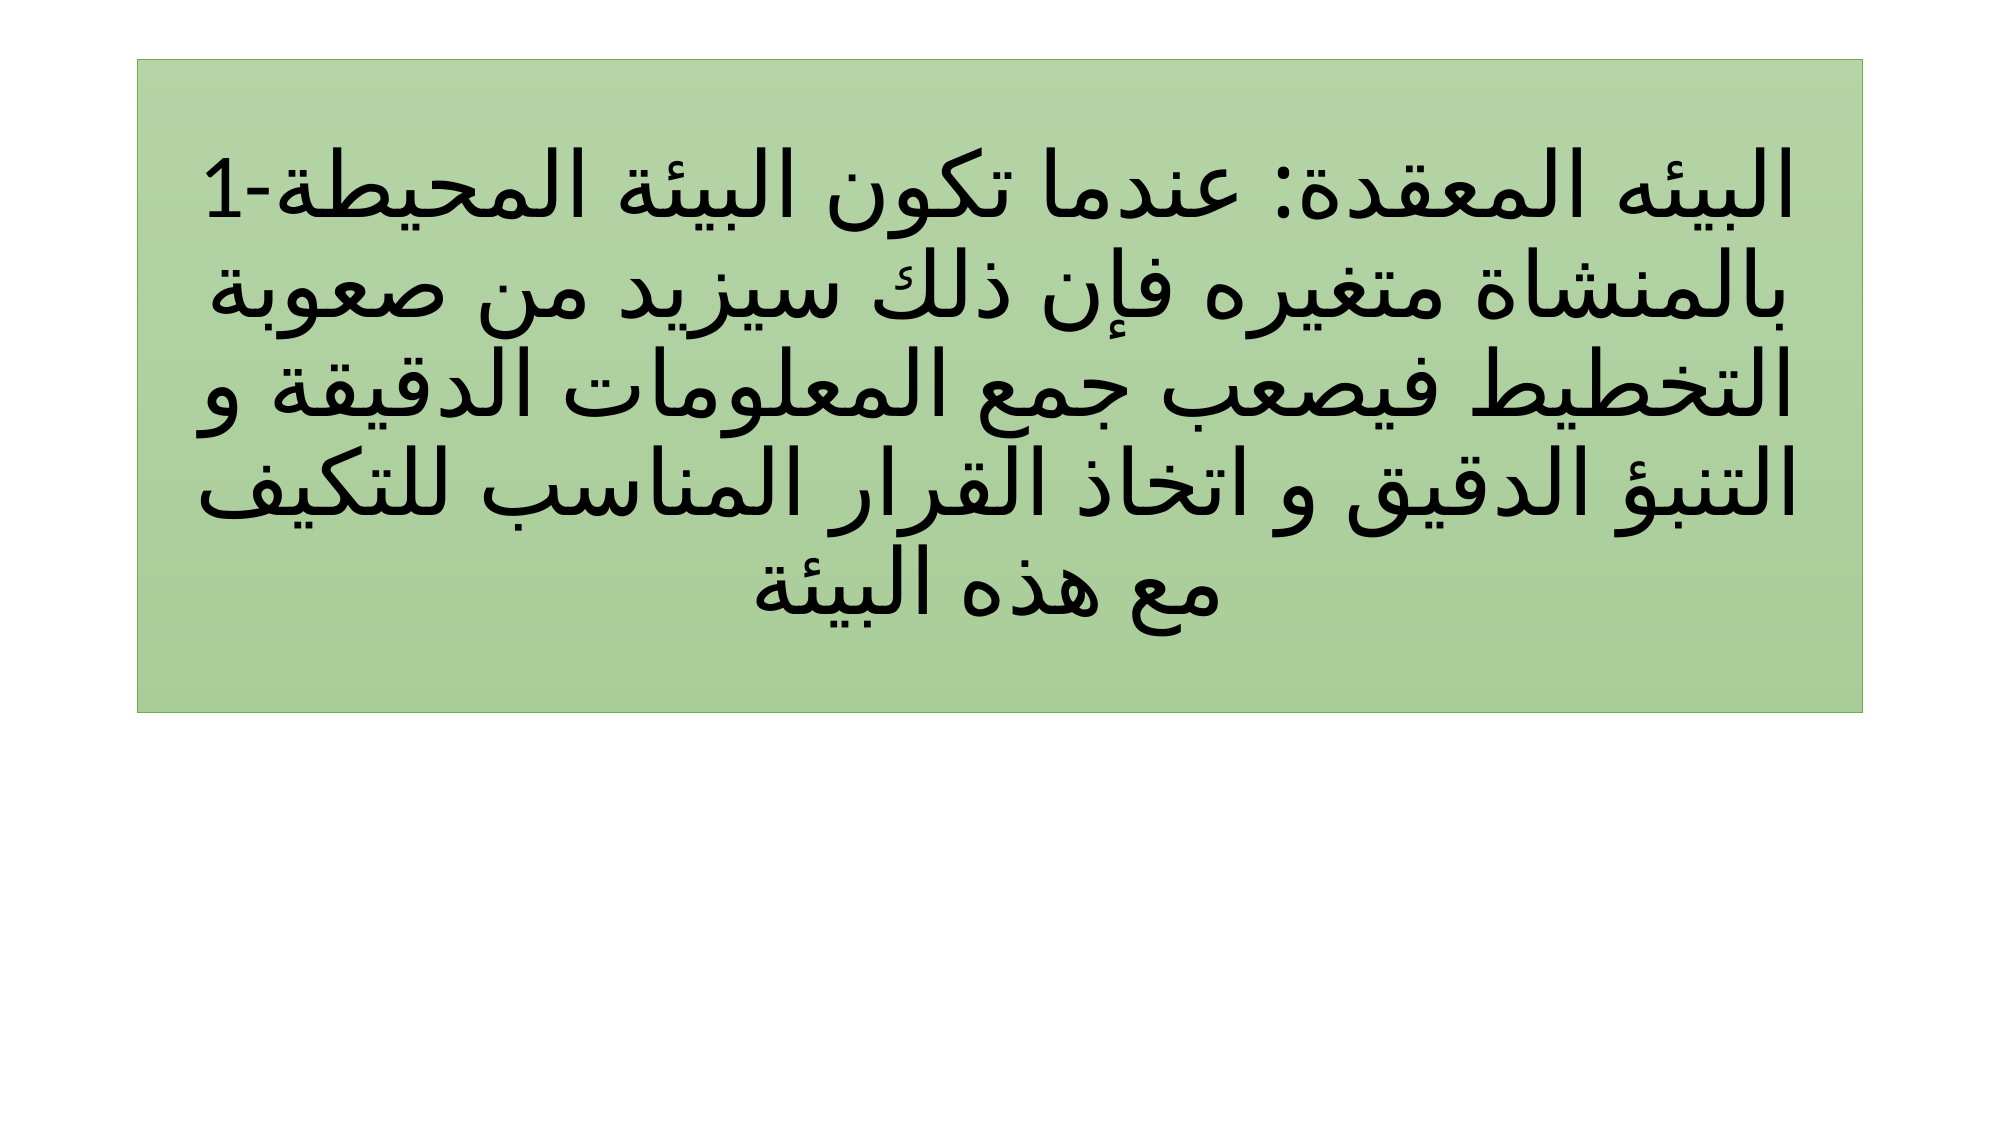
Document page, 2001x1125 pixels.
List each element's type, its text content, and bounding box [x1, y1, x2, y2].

title 1-البيئه المعقدة: عندما تكون البيئة المحيطة بالمنشاة متغيره فإن ذلك سيزيد من صعوبة التخطيط فيصعب جمع المعلومات الدقيقة و التنبؤ الدقيق و اتخاذ القرار المناسب للتكيف مع هذه البيئة [137, 59, 1863, 713]
